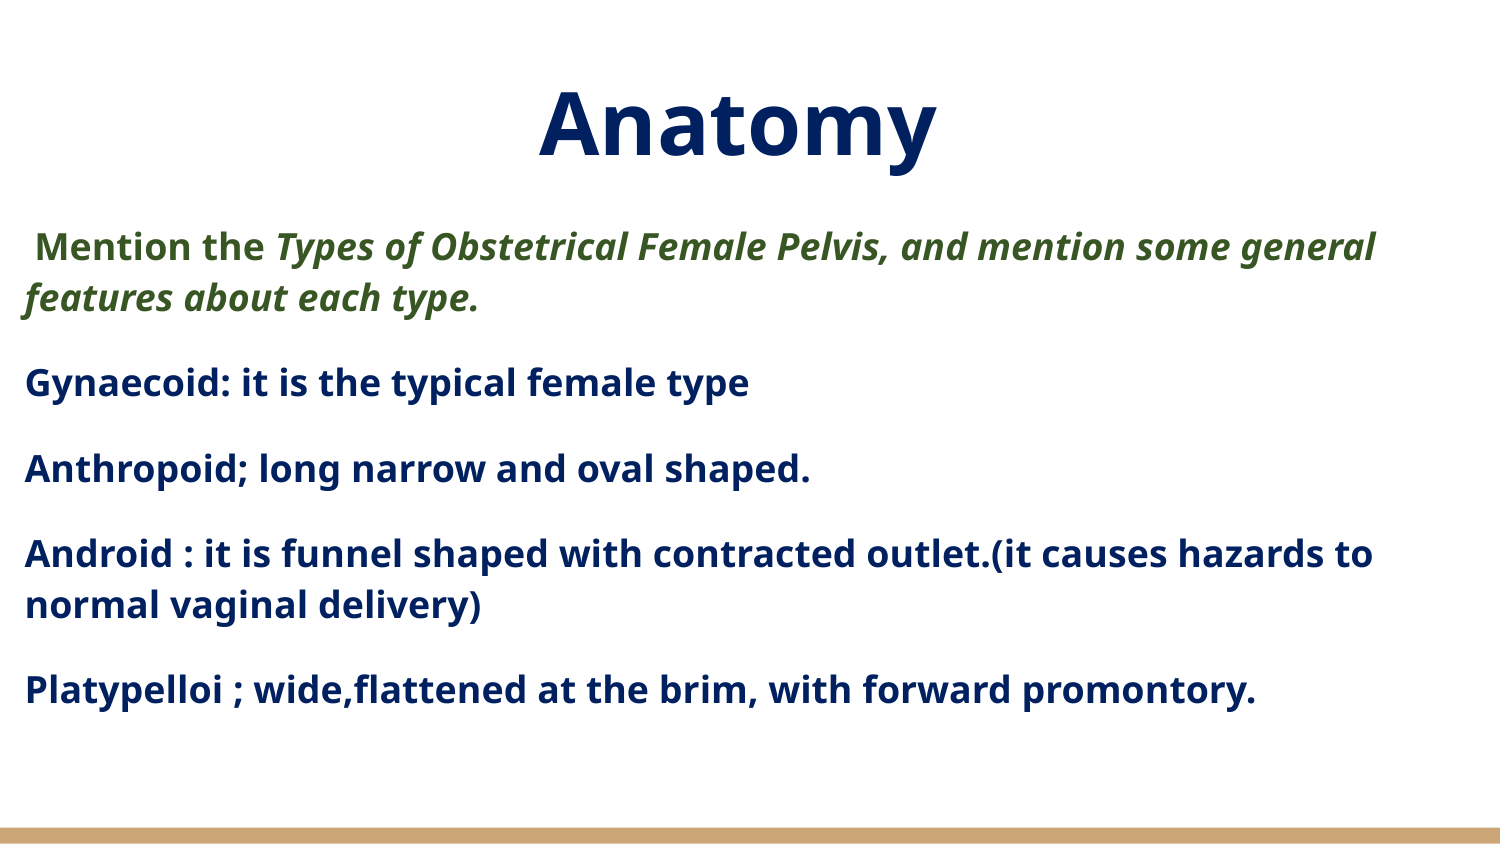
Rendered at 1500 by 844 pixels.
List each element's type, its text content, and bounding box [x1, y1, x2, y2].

list Mention the Types of Obstetrical Female Pelvis, and mention some general features about each type. Gynaecoid: it is the typical female type Anthropoid; long narrow and oval shaped. Android : it is funnel shaped with contracted outlet.(it causes hazards to normal vaginal delivery) Platypelloi ; wide,flattened at the brim, with forward promontory. [9, 200, 1487, 817]
title Anatomy [51, 51, 1449, 189]
